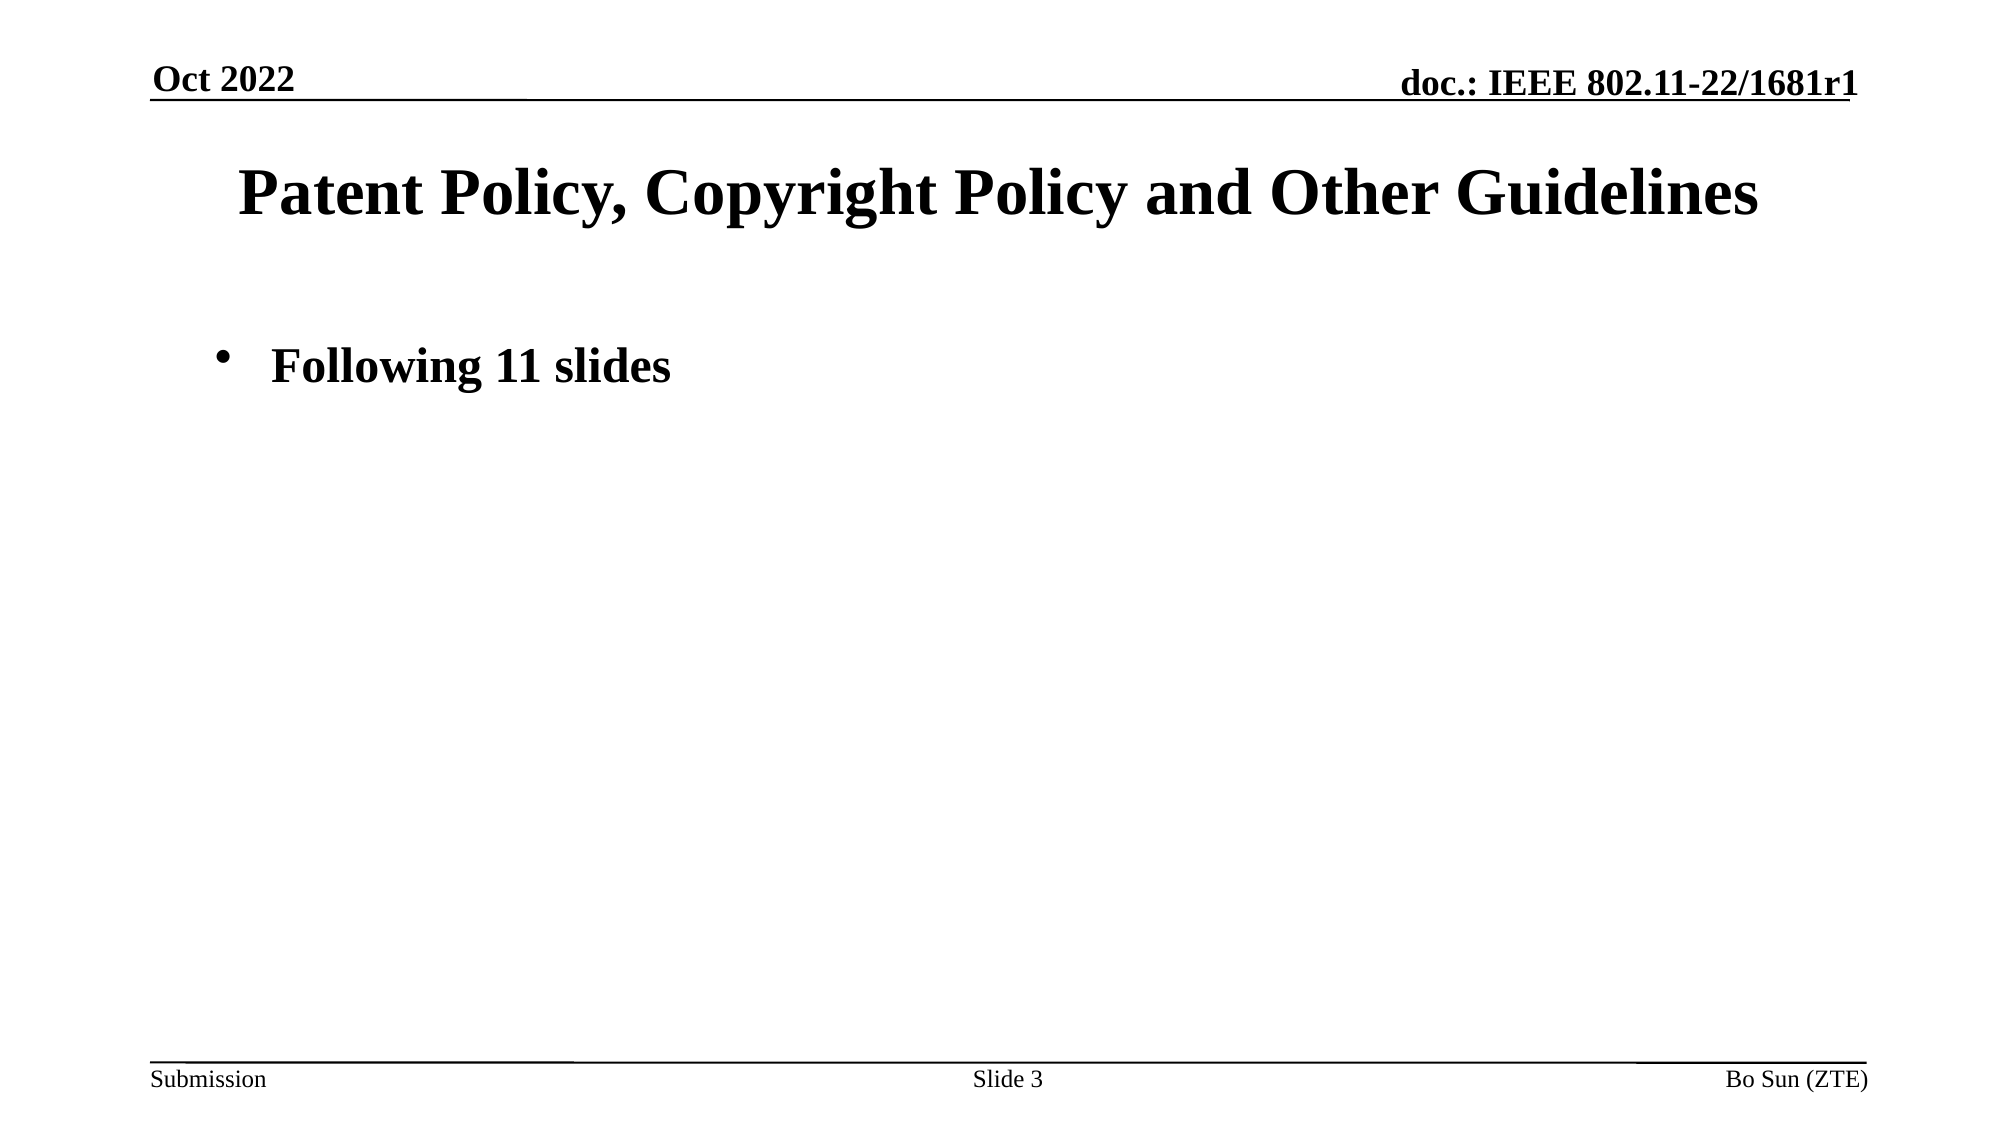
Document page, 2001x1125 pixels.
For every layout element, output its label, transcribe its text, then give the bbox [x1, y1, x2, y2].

footer Bo Sun (ZTE) [1171, 1061, 1869, 1093]
slide_number Slide 3 [949, 1061, 1067, 1123]
text_box Following 11 slides [200, 324, 1800, 1000]
text_box Patent Policy, Copyright Policy and Other Guidelines [200, 100, 1800, 276]
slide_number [152, 54, 563, 100]
